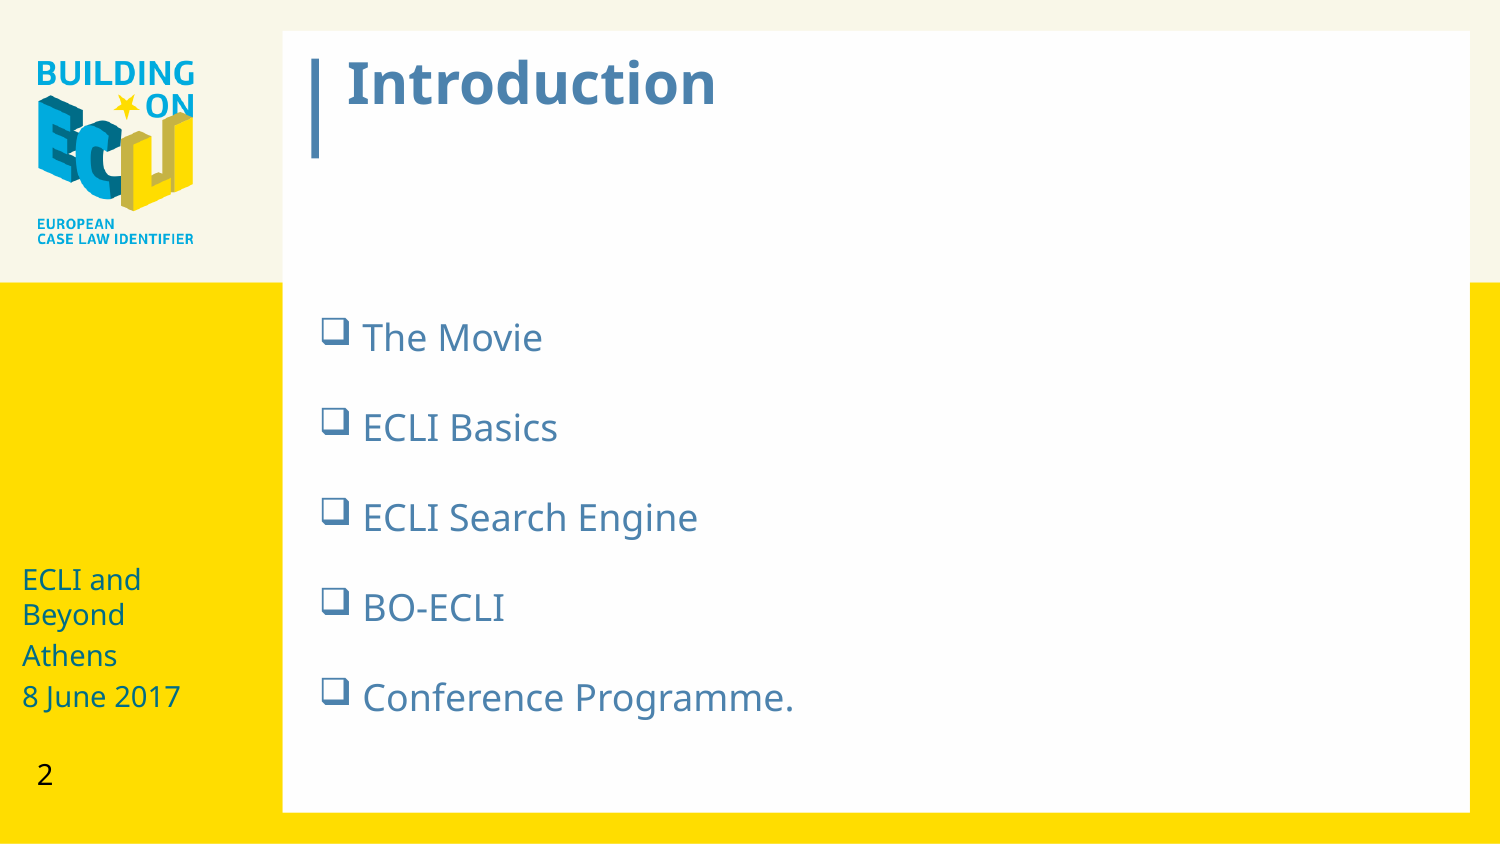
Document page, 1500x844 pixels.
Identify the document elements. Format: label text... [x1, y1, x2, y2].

text_box The Movie ECLI Basics ECLI Search Engine BO-ECLI Conference Programme. [318, 314, 1247, 720]
text_box 2 [22, 748, 132, 807]
text_box [311, 58, 319, 159]
text_box ECLI and Beyond Athens 8 June 2017 [22, 561, 252, 702]
picture [0, 0, 1500, 844]
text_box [347, 56, 1471, 156]
